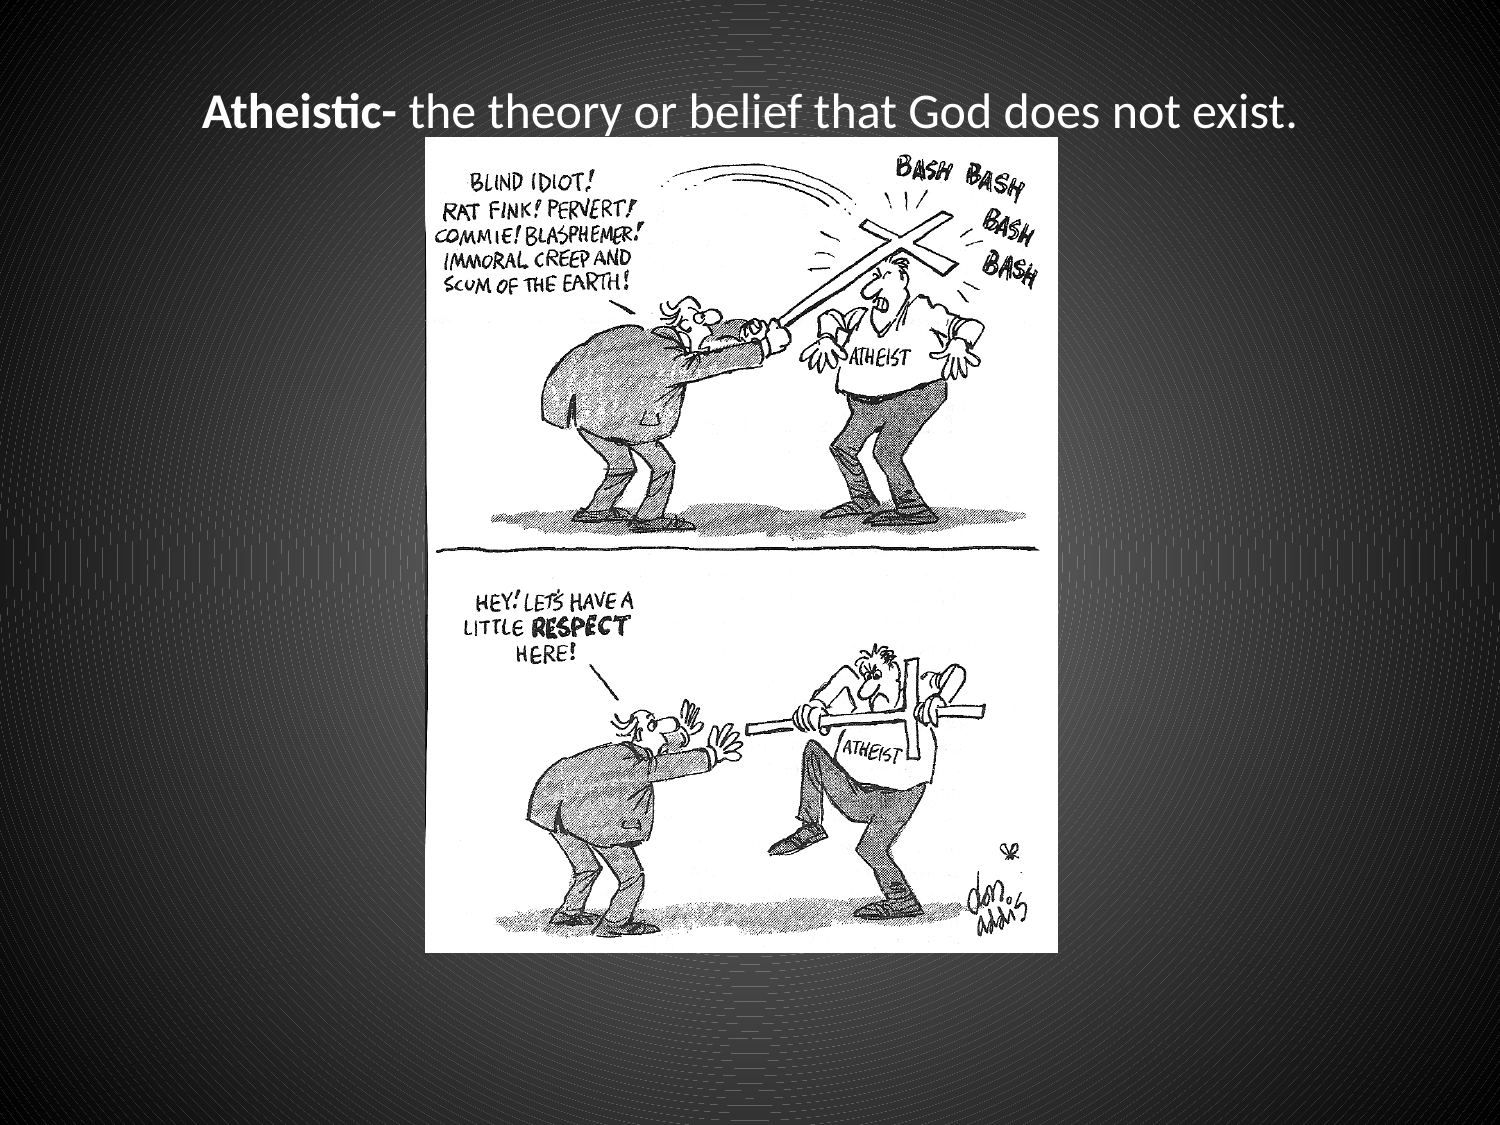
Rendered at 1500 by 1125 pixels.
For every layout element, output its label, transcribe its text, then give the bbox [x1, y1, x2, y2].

picture [424, 137, 1058, 953]
title Atheistic- the theory or belief that God does not exist. [75, 45, 1425, 233]
